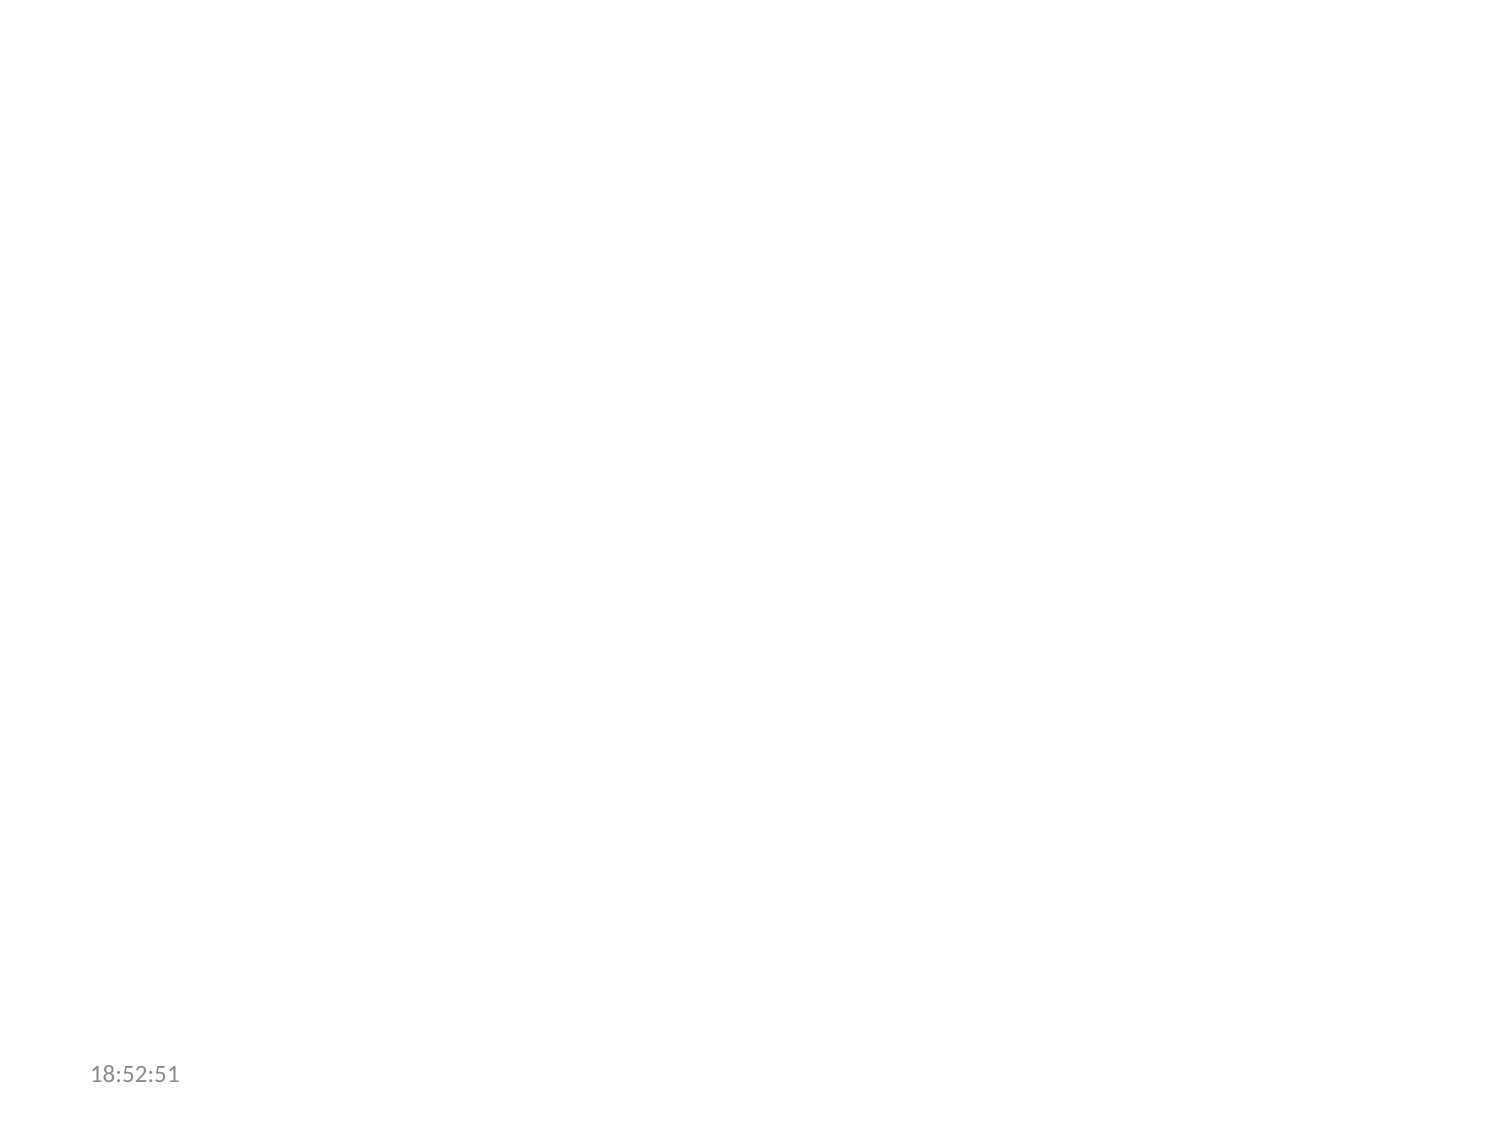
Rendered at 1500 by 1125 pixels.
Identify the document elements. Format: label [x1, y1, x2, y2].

slide_number [75, 1042, 425, 1103]
